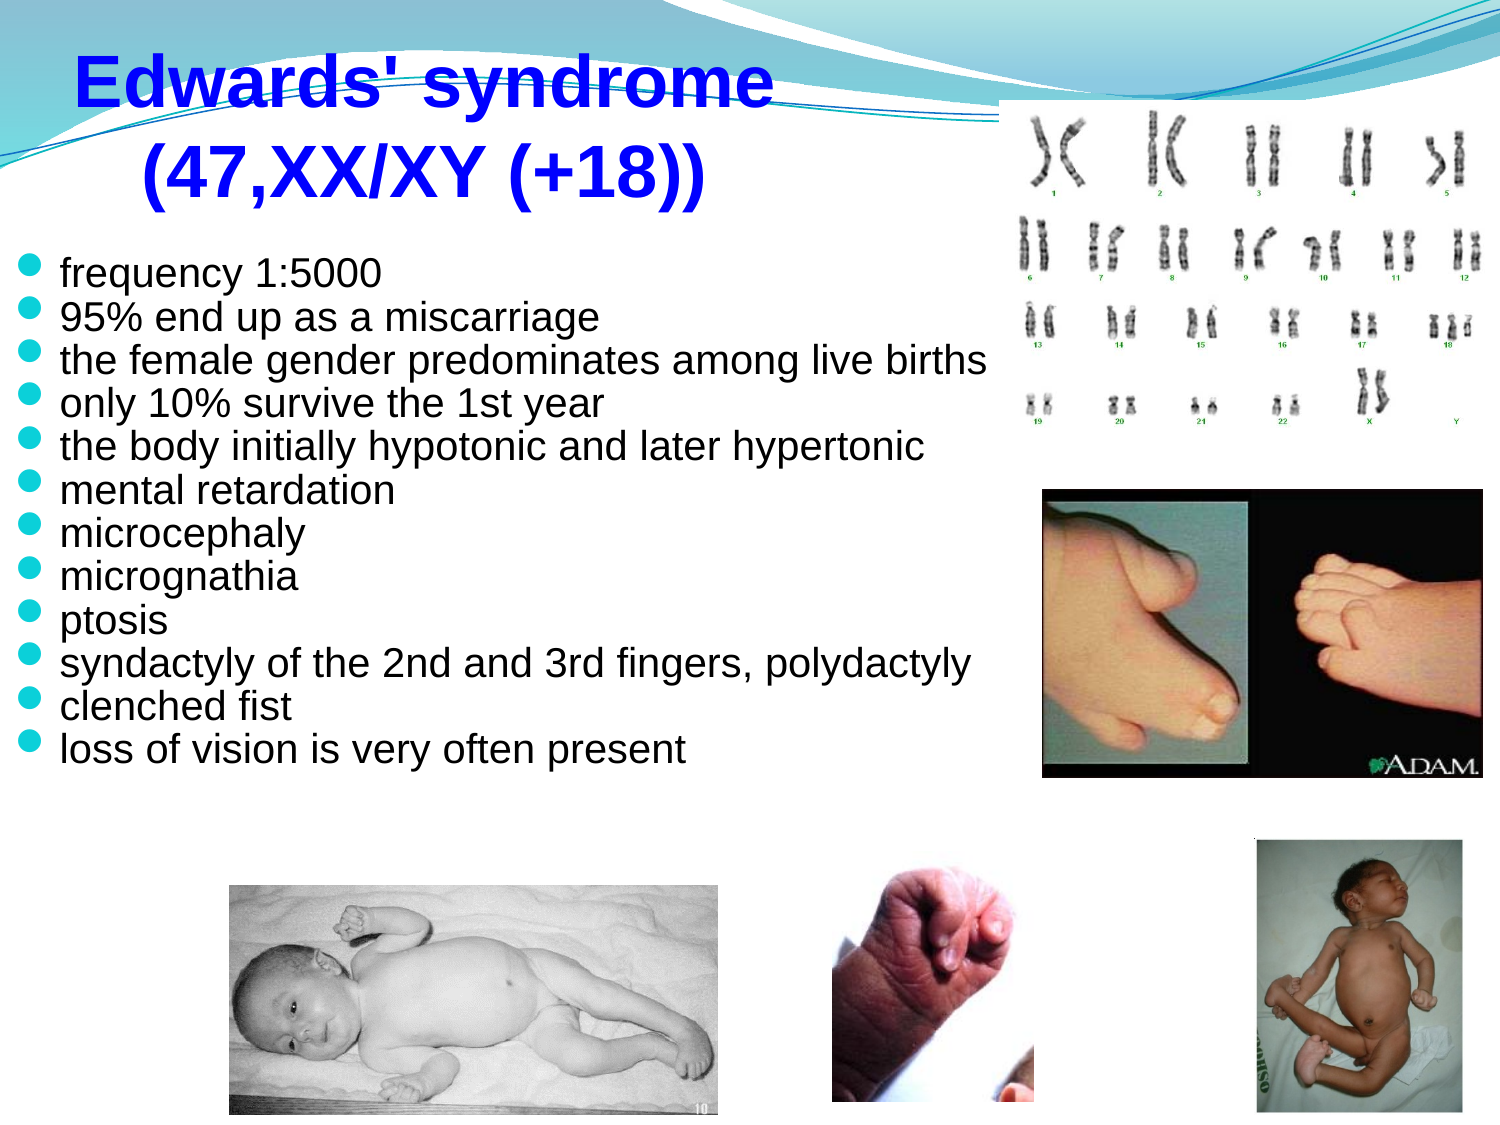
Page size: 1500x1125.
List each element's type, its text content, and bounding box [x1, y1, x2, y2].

picture [229, 884, 718, 1116]
picture [832, 851, 1034, 1102]
text_box frequency 1:5000 95% end up as a miscarriage the female gender predominates among live births only 10% survive the 1st year the body initially hypotonic and later hypertonic mental retardation microcephaly micrognathia ptosis syndactyly of the 2nd and 3rd fingers, polydactyly clenched fist loss of vision is very often present [0, 252, 1025, 888]
picture [1041, 489, 1483, 779]
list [999, 100, 1500, 468]
picture [1254, 838, 1465, 1116]
title Edwards' syndrome (47,XX/XY (+18)) [24, 24, 825, 212]
